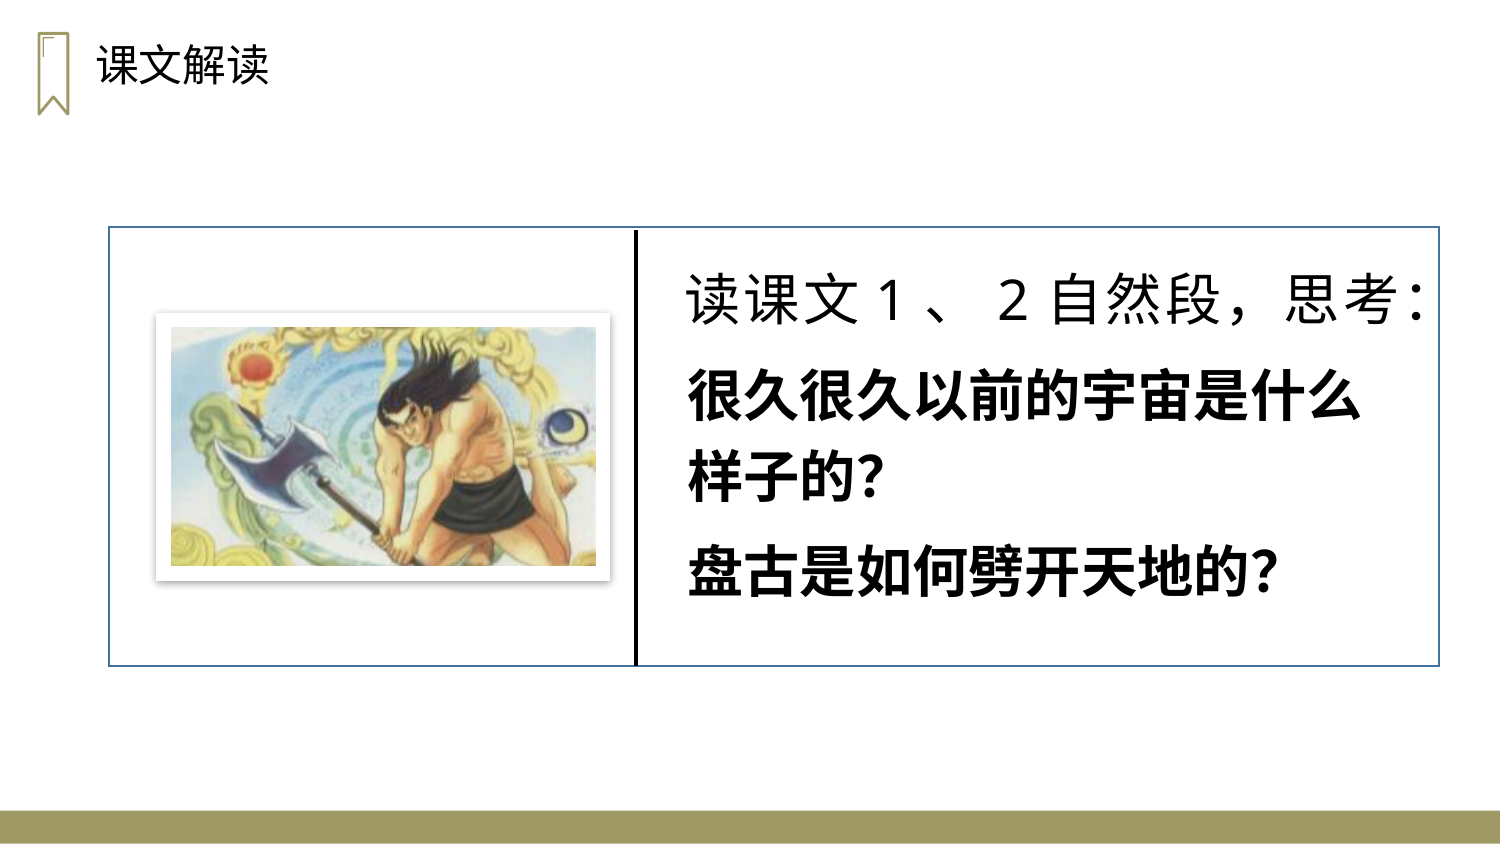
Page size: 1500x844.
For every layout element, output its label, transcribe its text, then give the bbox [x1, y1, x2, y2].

text_box 盘古是如何劈开天地的？ [676, 516, 1404, 610]
text_box [108, 226, 1440, 667]
picture [170, 327, 596, 567]
text_box 很久很久以前的宇宙是什么样子的？ [676, 340, 1404, 514]
text_box 读课文1、2自然段，思考： [672, 258, 1415, 337]
text_box 课文解读 [83, 32, 282, 96]
